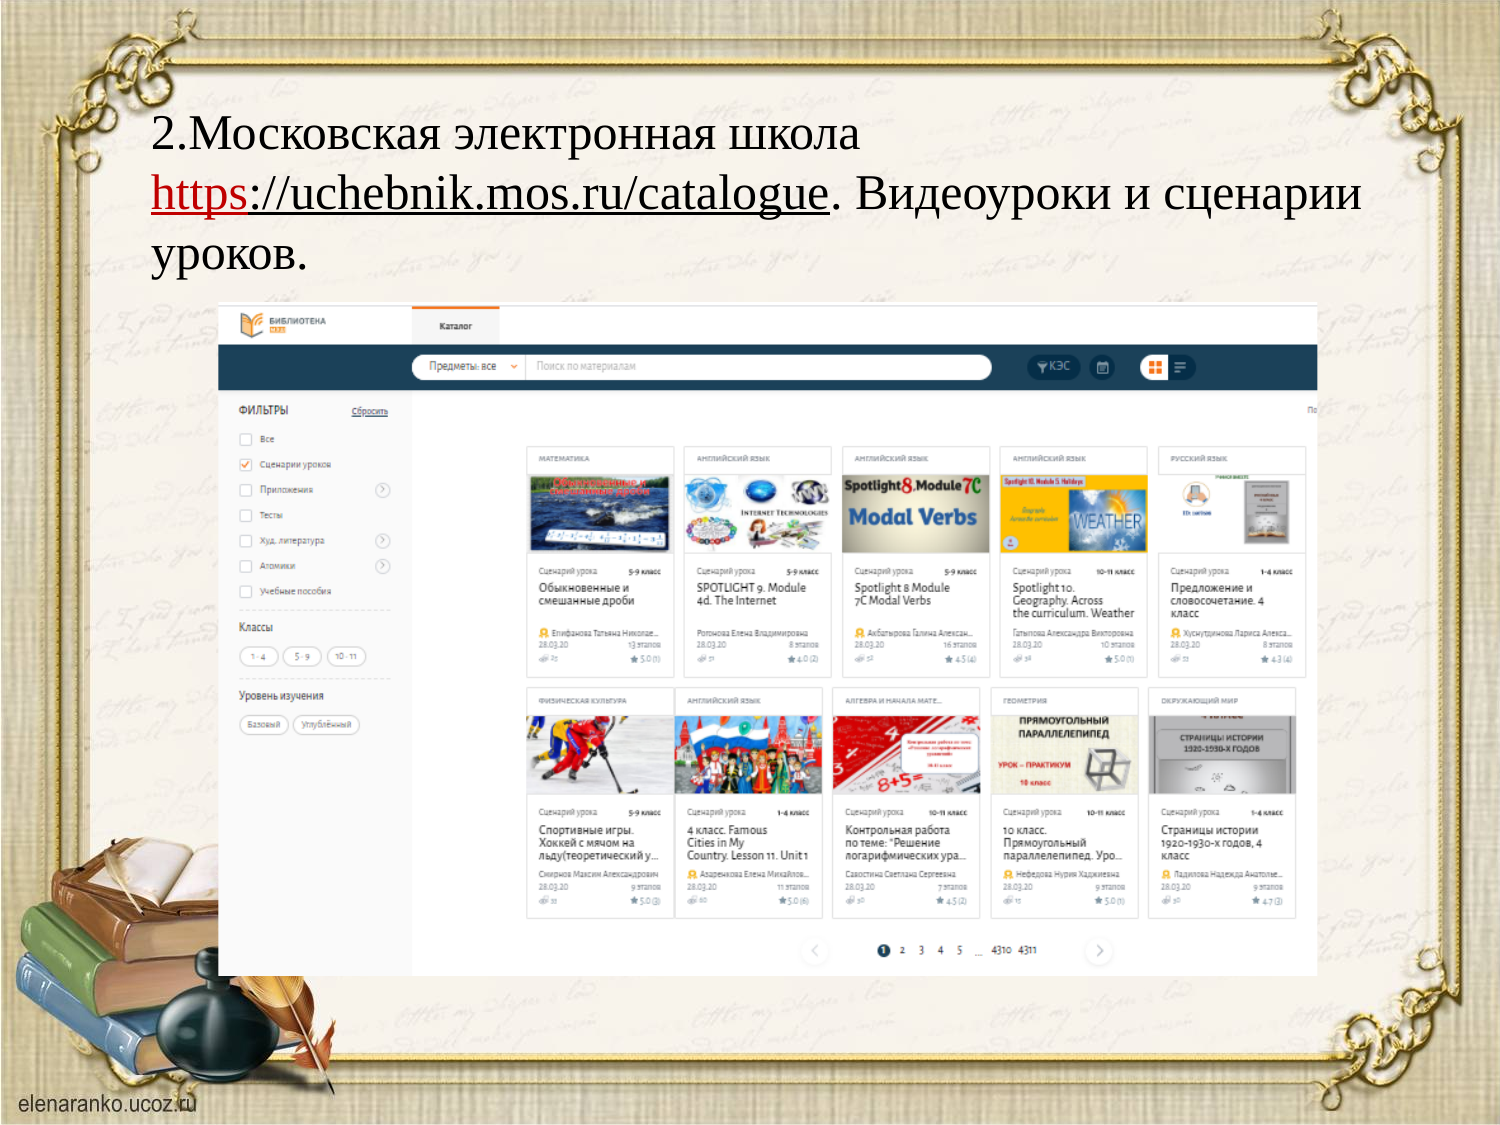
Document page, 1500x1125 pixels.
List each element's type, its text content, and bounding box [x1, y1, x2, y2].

picture [0, 0, 1500, 1125]
title 2.Московская электронная школа https://uchebnik.mos.ru/catalogue. Видеоуроки и сценарии уроков. [135, 125, 1388, 313]
